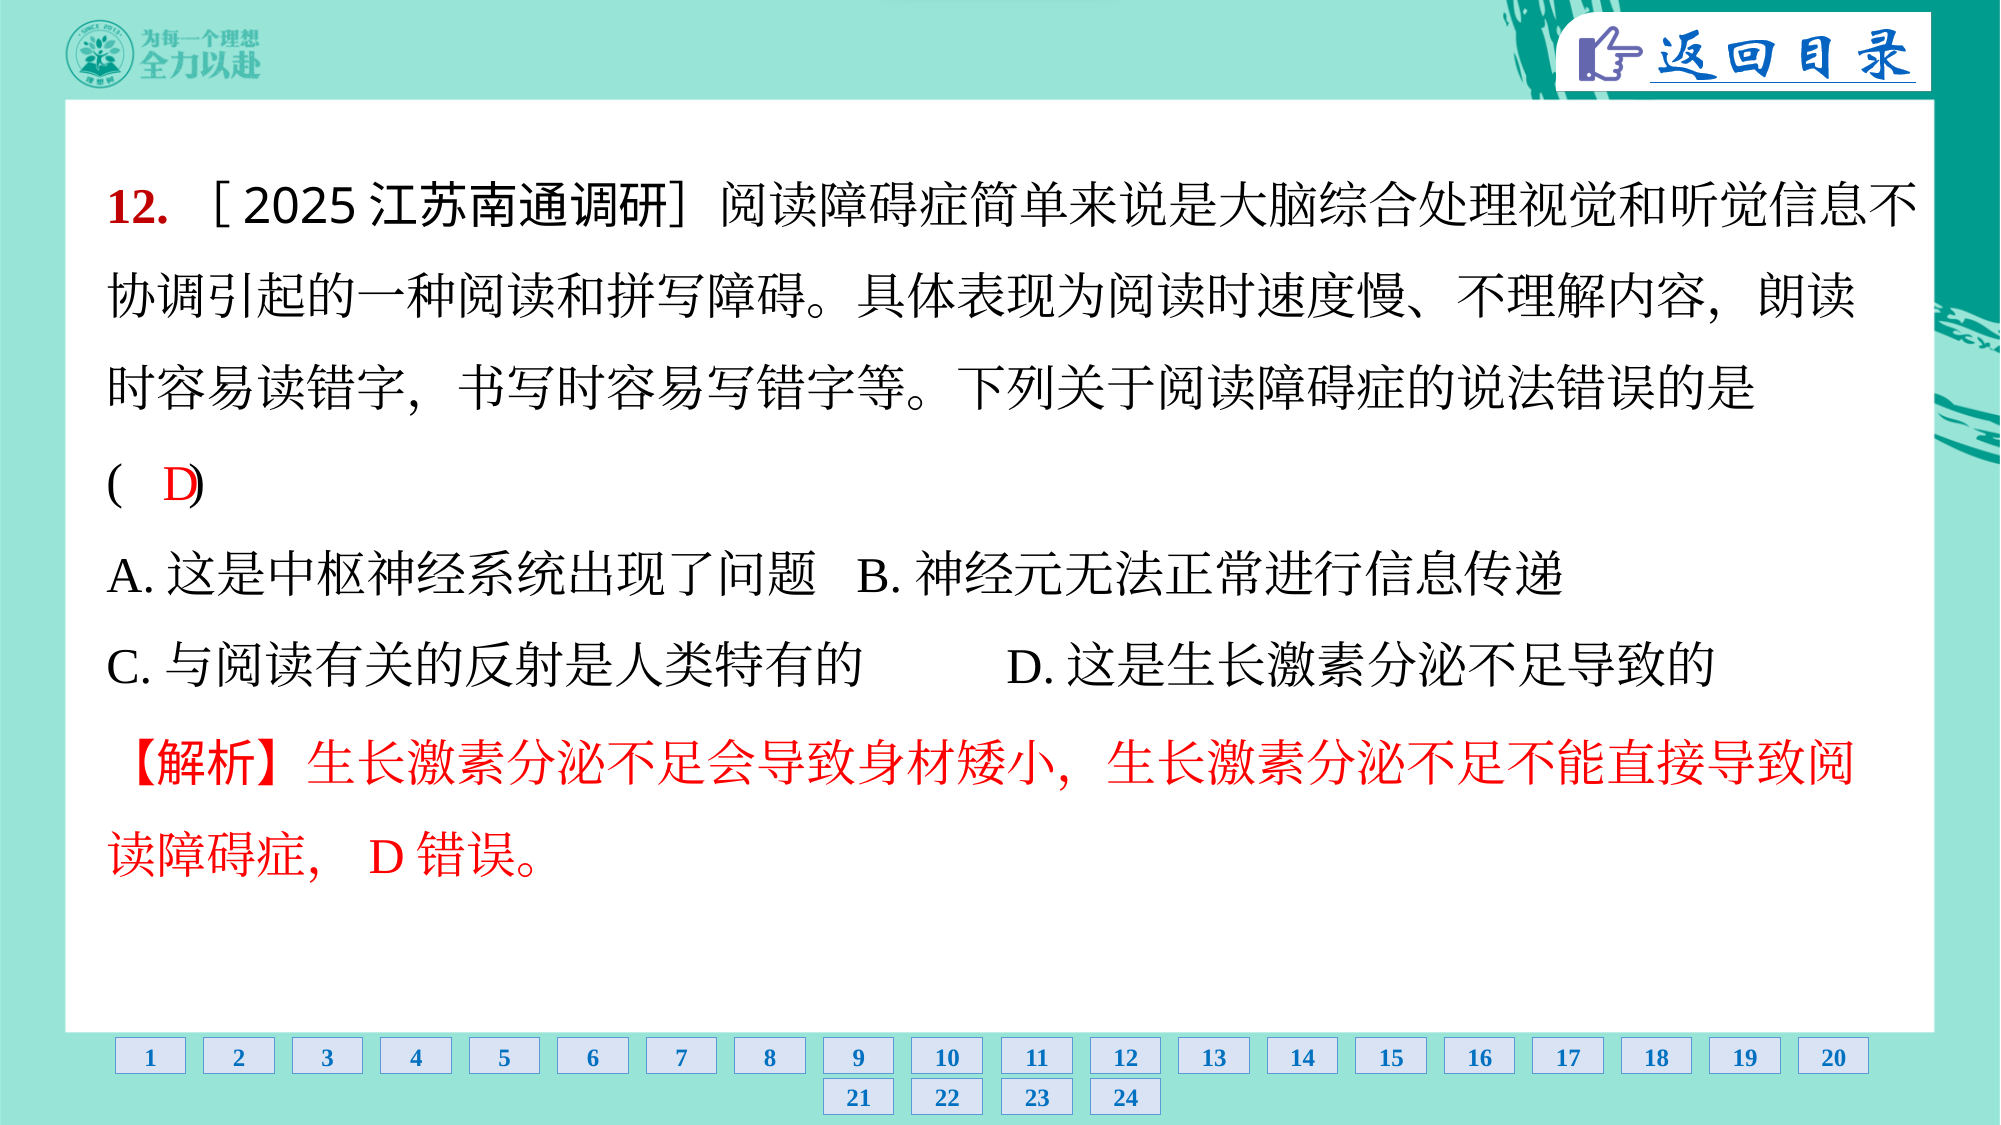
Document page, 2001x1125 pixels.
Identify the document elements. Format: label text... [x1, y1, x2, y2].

text_box A.这是中枢神经系统出现了问题 B.神经元无法正常进行信息传递 C.与阅读有关的反射是人类特有的 D.这是生长激素分泌不足导致的 [106, 510, 1895, 694]
text_box 12.［2025江苏南通调研］阅读障碍症简单来说是大脑综合处理视觉和听觉信息不 协调引起的一种阅读和拼写障碍。具体表现为阅读时速度慢、不理解内容，朗读 时容易读错字，书写时容易写错字等。下列关于阅读障碍症的说法错误的是 ( ) [106, 141, 1895, 509]
picture [0, 0, 2000, 1125]
text_box 【解析】生长激素分泌不足会导致身材矮小，生长激素分泌不足不能直接导致阅 读障碍症，D错误。 [106, 700, 1895, 884]
text_box D [144, 418, 217, 510]
